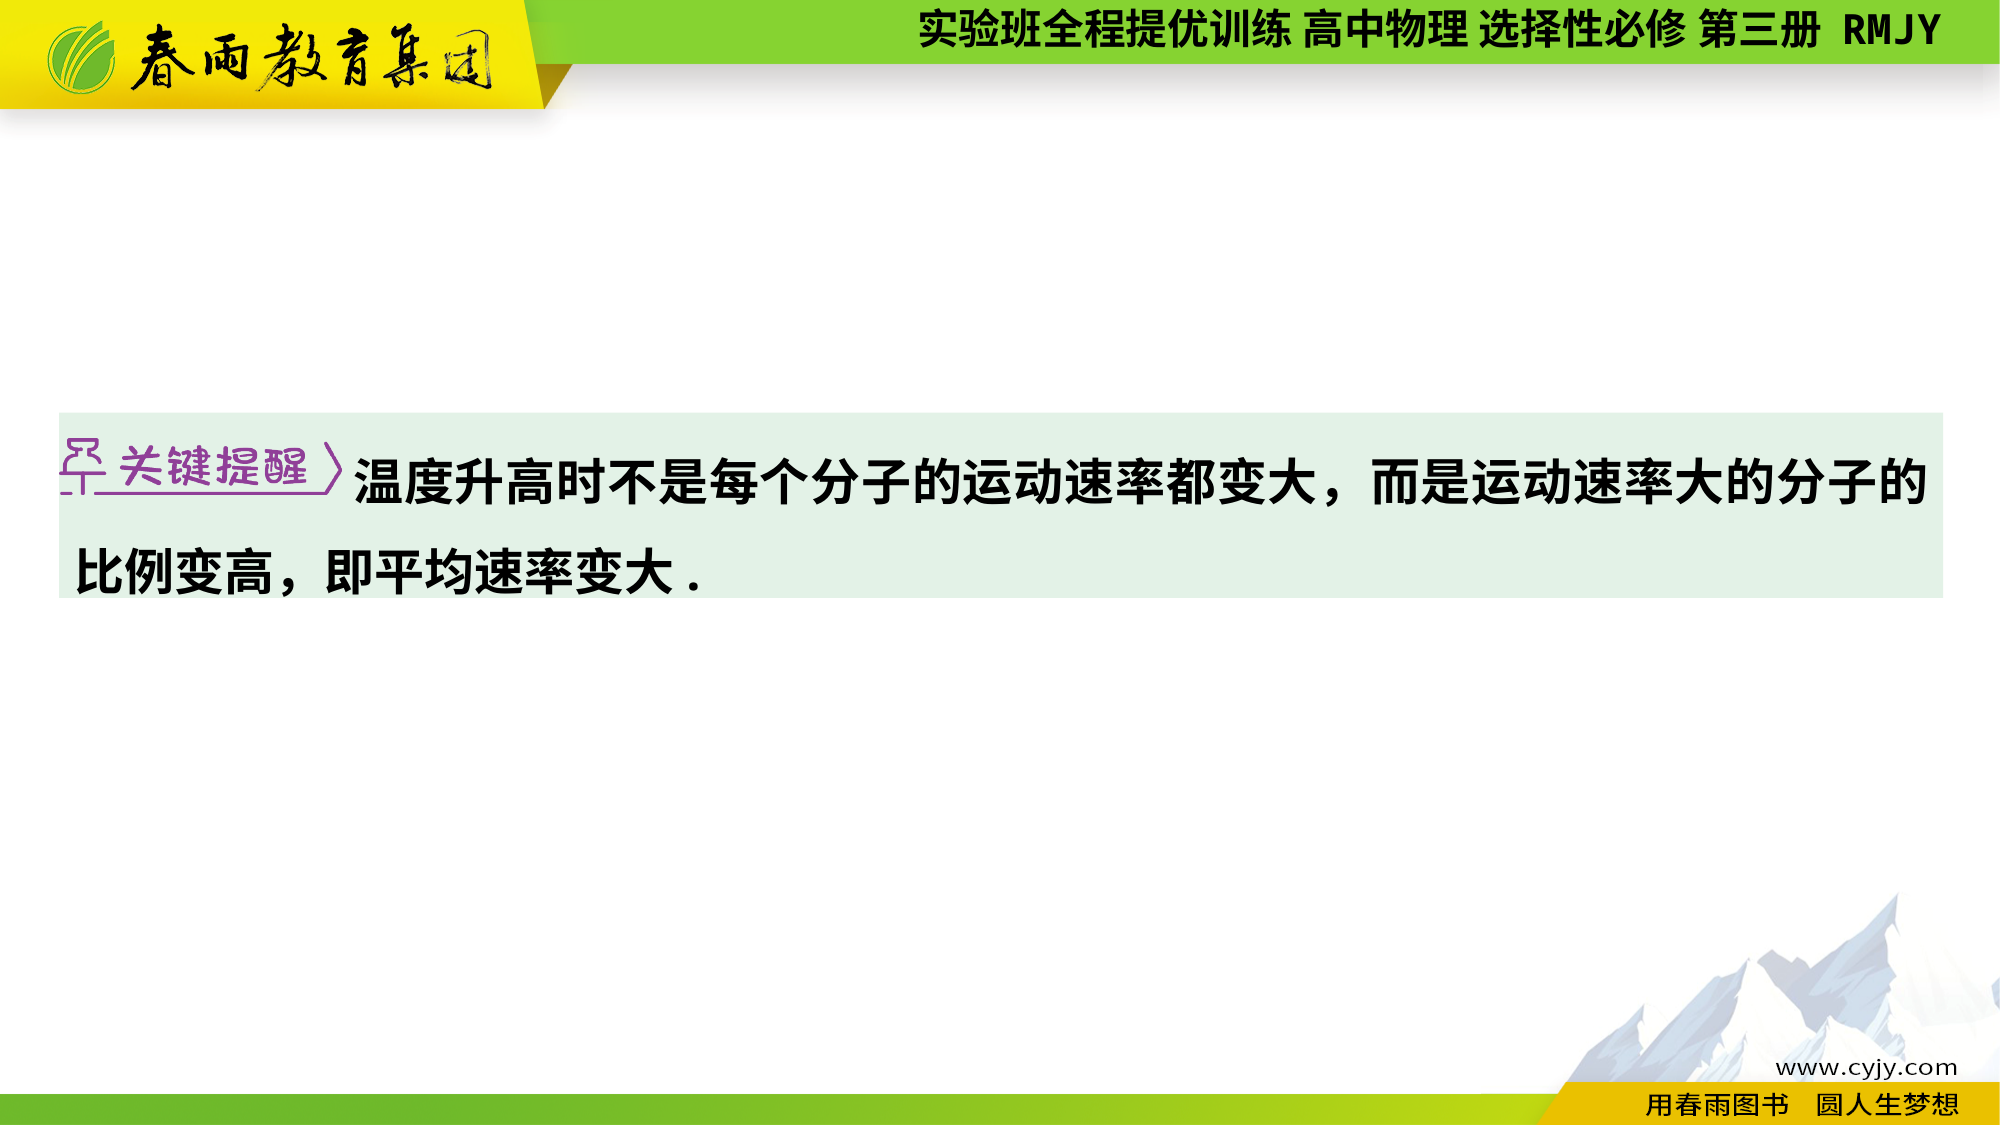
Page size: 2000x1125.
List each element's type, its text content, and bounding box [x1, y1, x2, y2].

list 温度升高时不是每个分子的运动速率都变大，而是运动速率大的分子的比例变高，即平均速率变大. [59, 412, 1944, 598]
picture [0, 0, 2000, 1125]
